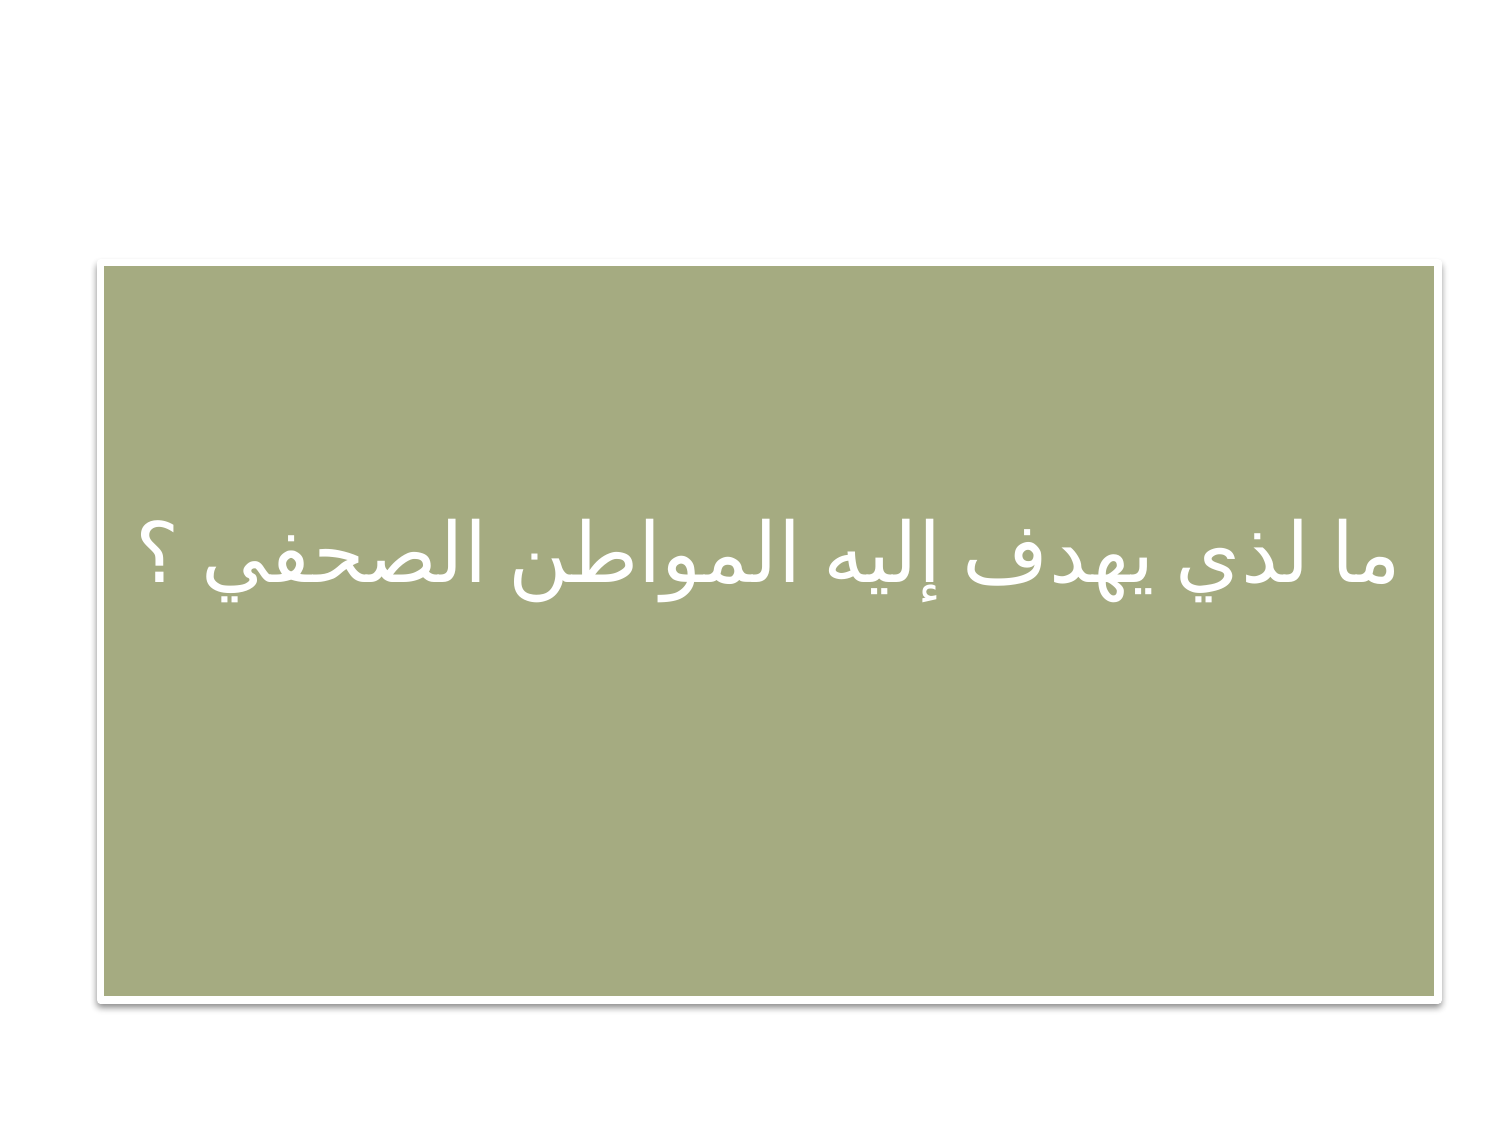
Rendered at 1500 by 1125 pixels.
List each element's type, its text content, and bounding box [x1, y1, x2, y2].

list ما لذي يهدف إليه المواطن الصحفي ؟ [97, 259, 1442, 1004]
